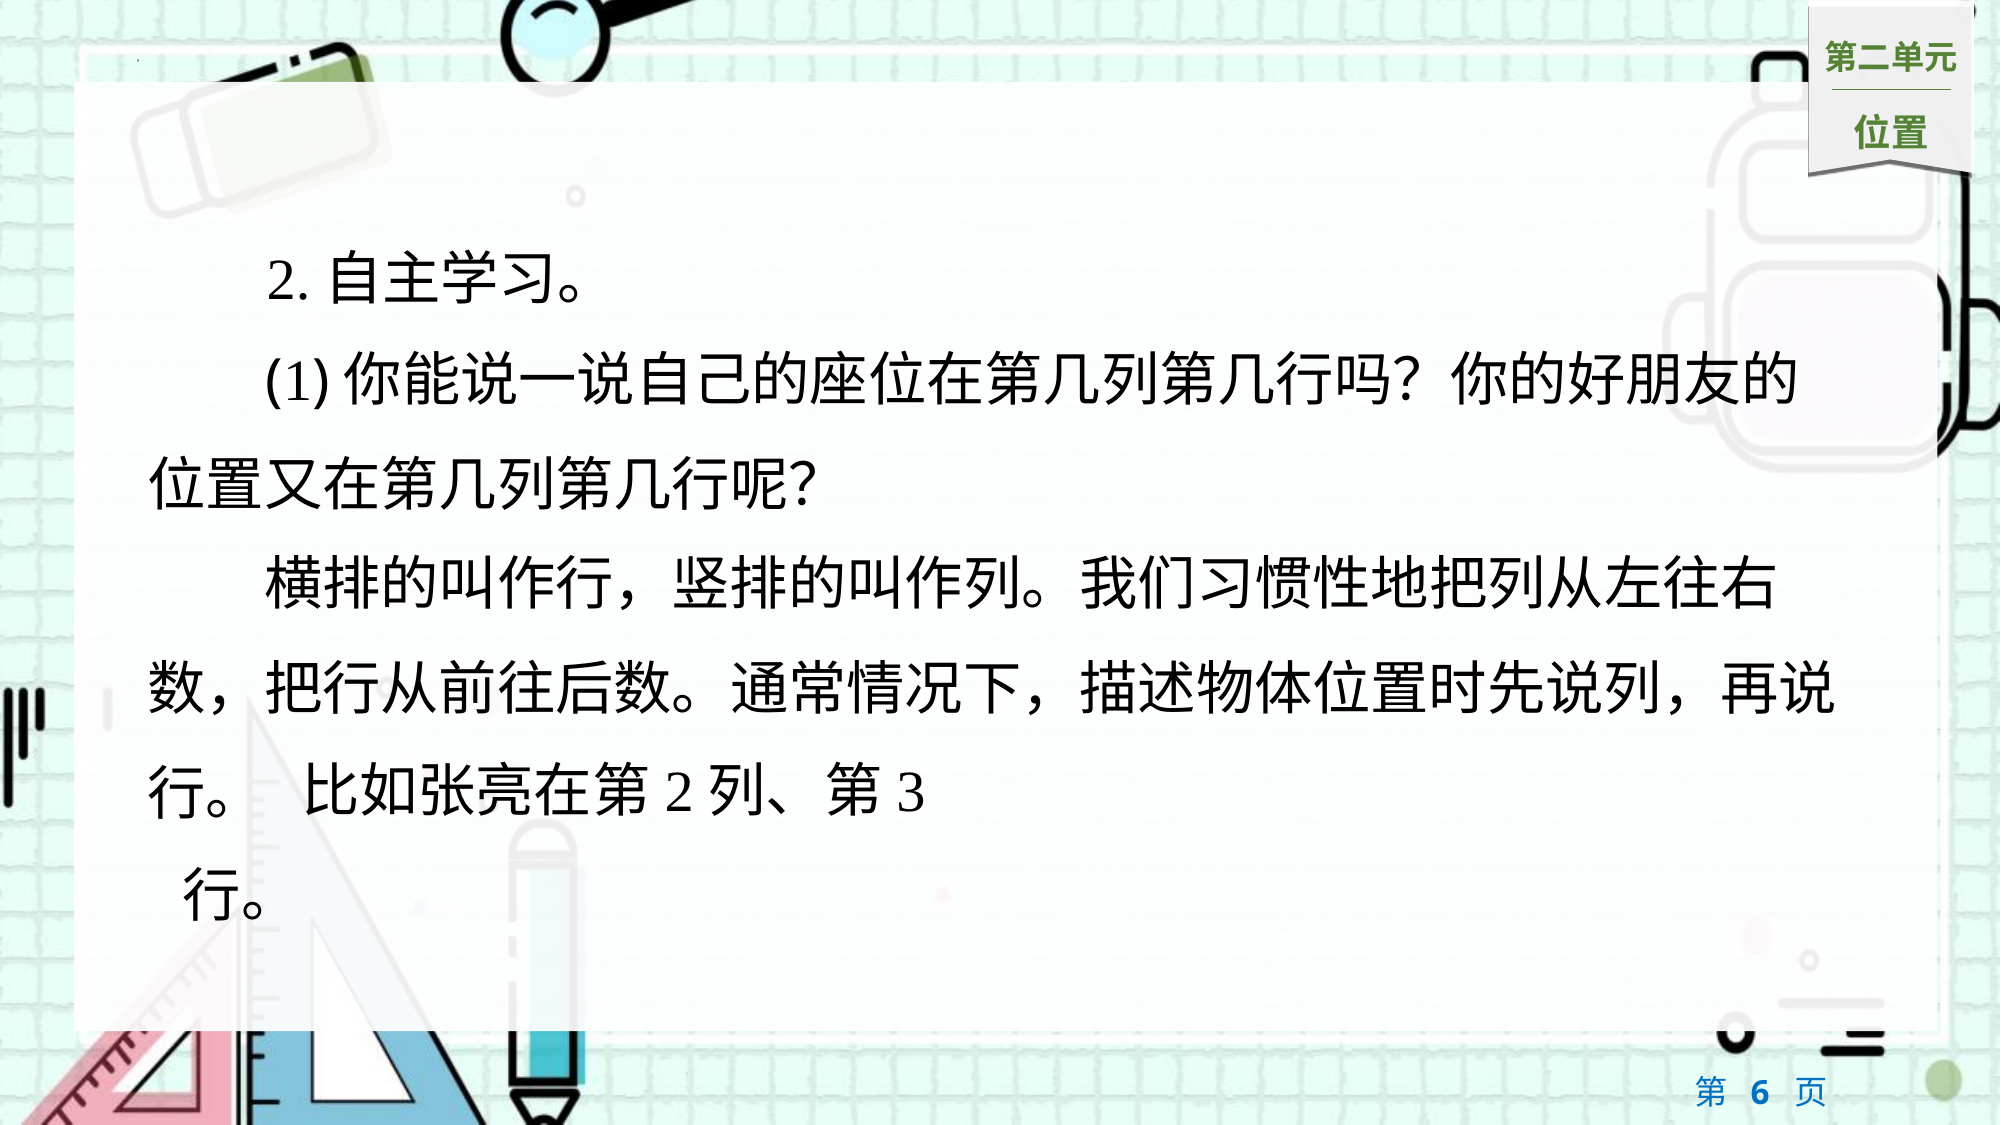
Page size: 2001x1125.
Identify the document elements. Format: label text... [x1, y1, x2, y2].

picture [0, 0, 2000, 1125]
text_box 比如张亮在第2列、第3行。 [182, 718, 939, 824]
text_box (1)你能说一说自己的座位在第几列第几行吗？你的好朋友的位置又在第几列第几行呢？ [147, 307, 1853, 511]
text_box 横排的叫作行，竖排的叫作列。我们习惯性地把列从左往右数，把行从前往后数。通常情况下，描述物体位置时先说列，再说行。 [147, 511, 1853, 827]
picture [1938, 168, 1971, 176]
text_box 2.自主学习。 [136, 206, 616, 312]
